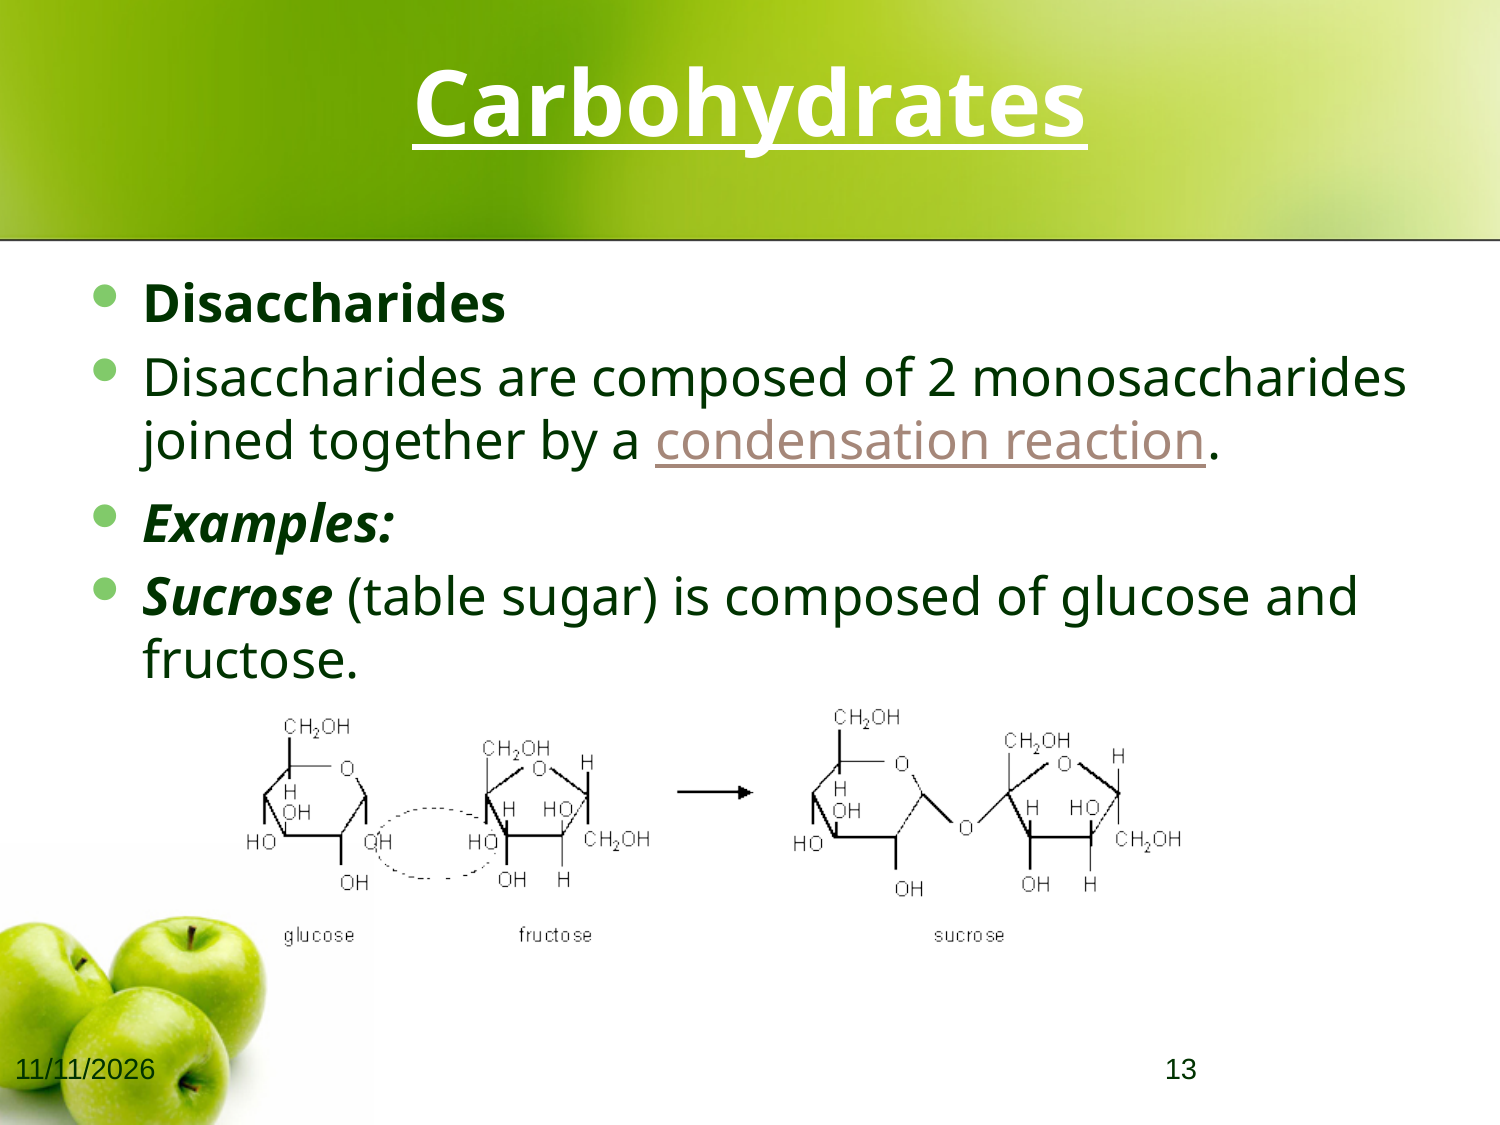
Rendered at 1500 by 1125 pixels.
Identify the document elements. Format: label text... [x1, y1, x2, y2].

list Disaccharides Disaccharides are composed of 2 monosaccharides joined together by a condensation reaction. Examples: Sucrose (table sugar) is composed of glucose and fructose. [74, 262, 1426, 716]
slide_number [0, 1042, 350, 1103]
picture [0, 0, 1500, 1125]
title Carbohydrates [62, 24, 1438, 176]
slide_number 13 [1149, 1042, 1500, 1103]
